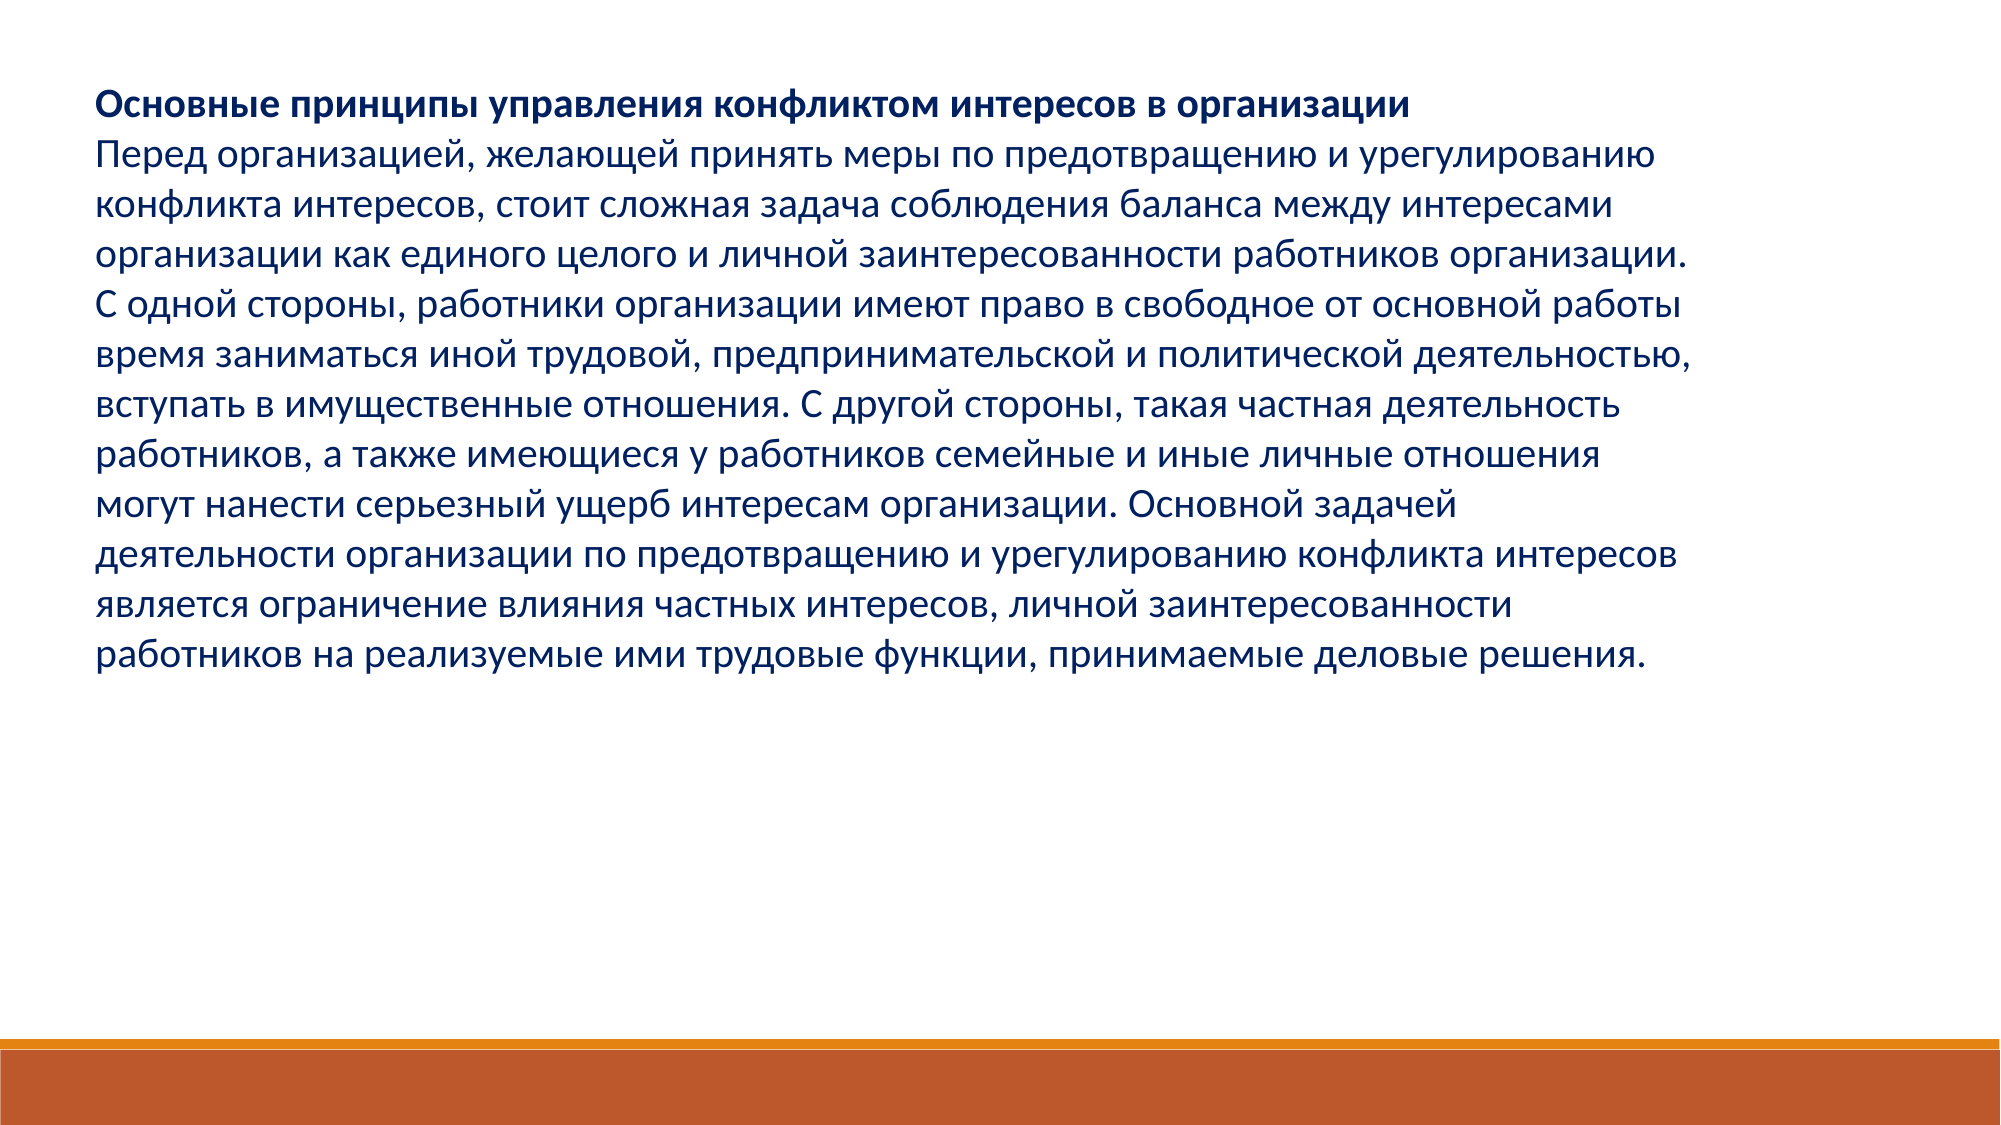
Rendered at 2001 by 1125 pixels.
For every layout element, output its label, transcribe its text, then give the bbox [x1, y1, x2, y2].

text_box Основные принципы управления конфликтом интересов в организации Перед организацией, желающей принять меры по предотвращению и урегулированию конфликта интересов, стоит сложная задача соблюдения баланса между интересами организации как единого целого и личной заинтересованности работников организации. С одной стороны, работники организации имеют право в свободное от основной работы время заниматься иной трудовой, предпринимательской и политической деятельностью, вступать в имущественные отношения. С другой стороны, такая частная деятельность работников, а также имеющиеся у работников семейные и иные личные отношения могут нанести серьезный ущерб интересам организации. Основной задачей деятельности организации по предотвращению и урегулированию конфликта интересов является ограничение влияния частных интересов, личной заинтересованности работников на реализуемые ими трудовые функции, принимаемые деловые решения. [80, 67, 1710, 683]
